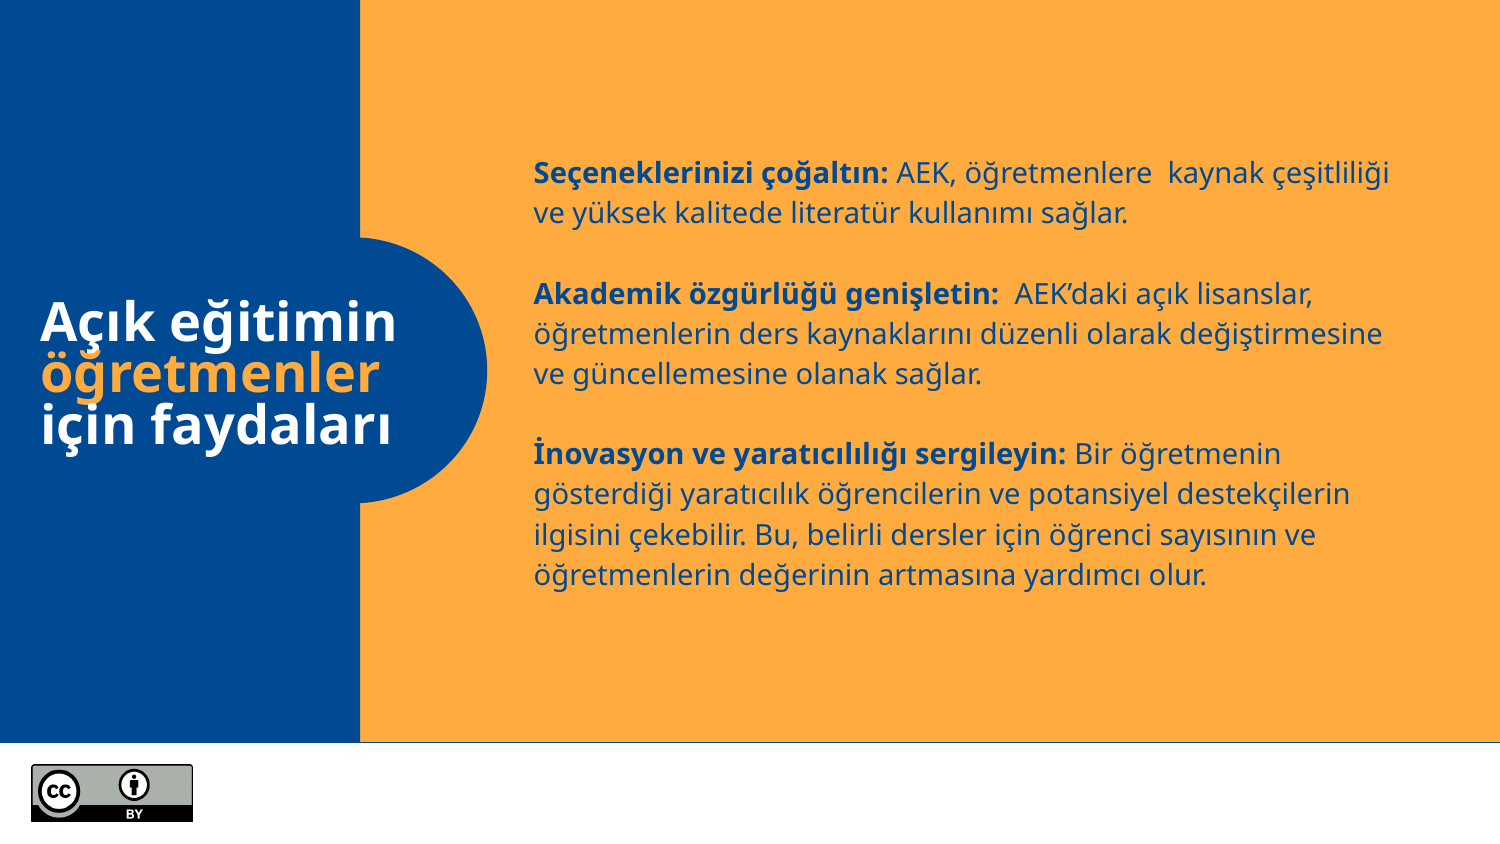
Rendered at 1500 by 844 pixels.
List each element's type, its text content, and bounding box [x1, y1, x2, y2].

text_box [250, 237, 488, 504]
text_box Açık eğitimin öğretmenler için faydaları [25, 284, 440, 471]
picture [31, 764, 193, 822]
text_box [0, 750, 1500, 844]
text_box [0, 0, 361, 742]
text_box Seçeneklerinizi çoğaltın: AEK, öğretmenlere kaynak çeşitliliği ve yüksek kalitede literatür kullanımı sağlar. Akademik özgürlüğü genişletin: AEK’daki açık lisanslar, öğretmenlerin ders kaynaklarını düzenli olarak değiştirmesine ve güncellemesine olanak sağlar. İnovasyon ve yaratıcılılığı sergileyin: Bir öğretmenin gösterdiği yaratıcılık öğrencilerin ve potansiyel destekçilerin ilgisini çekebilir. Bu, belirli dersler için öğrenci sayısının ve öğretmenlerin değerinin artmasına yardımcı olur. [518, 134, 1415, 606]
